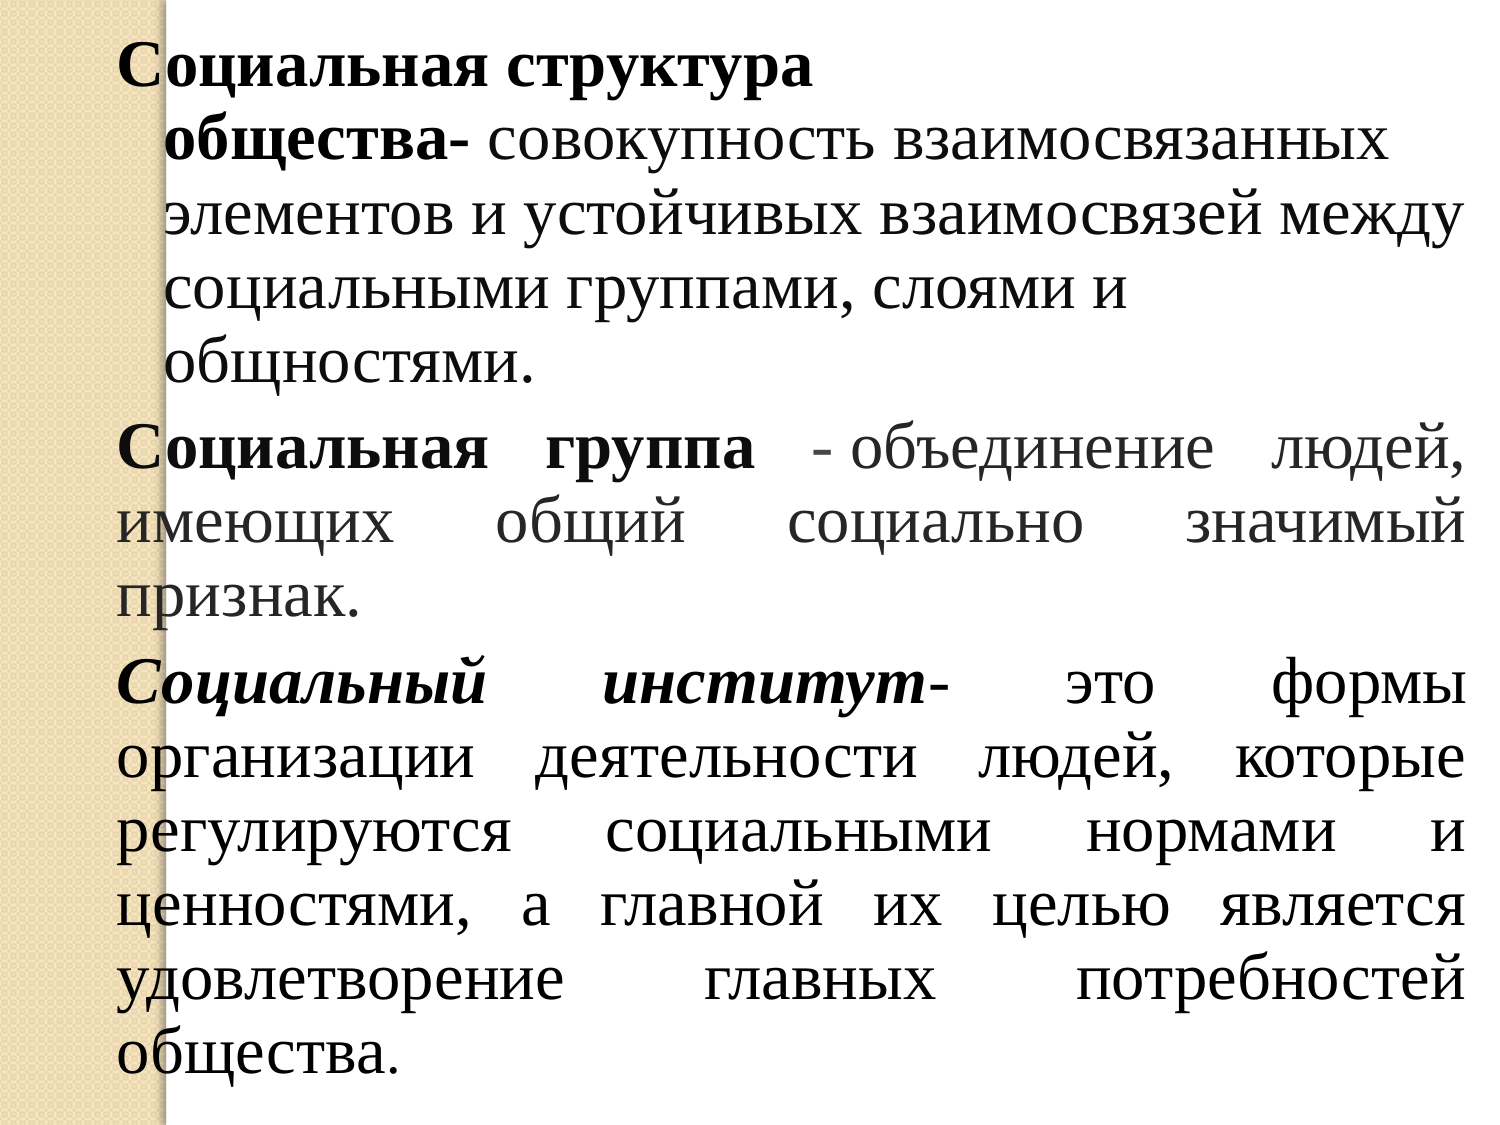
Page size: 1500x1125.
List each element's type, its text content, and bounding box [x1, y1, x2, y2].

list Социальная структура общества- совокупность взаимосвязанных элементов и устойчивых взаимосвязей между социальными группами, слоями и общностями. Социальная группа - объединение людей, имеющих общий социально значимый признак. Социальный институт- это формы организации деятельности людей, которые регулируются социальными нормами и ценностями, а главной их целью является удовлетворение главных потребностей общества. [88, 19, 1483, 1106]
